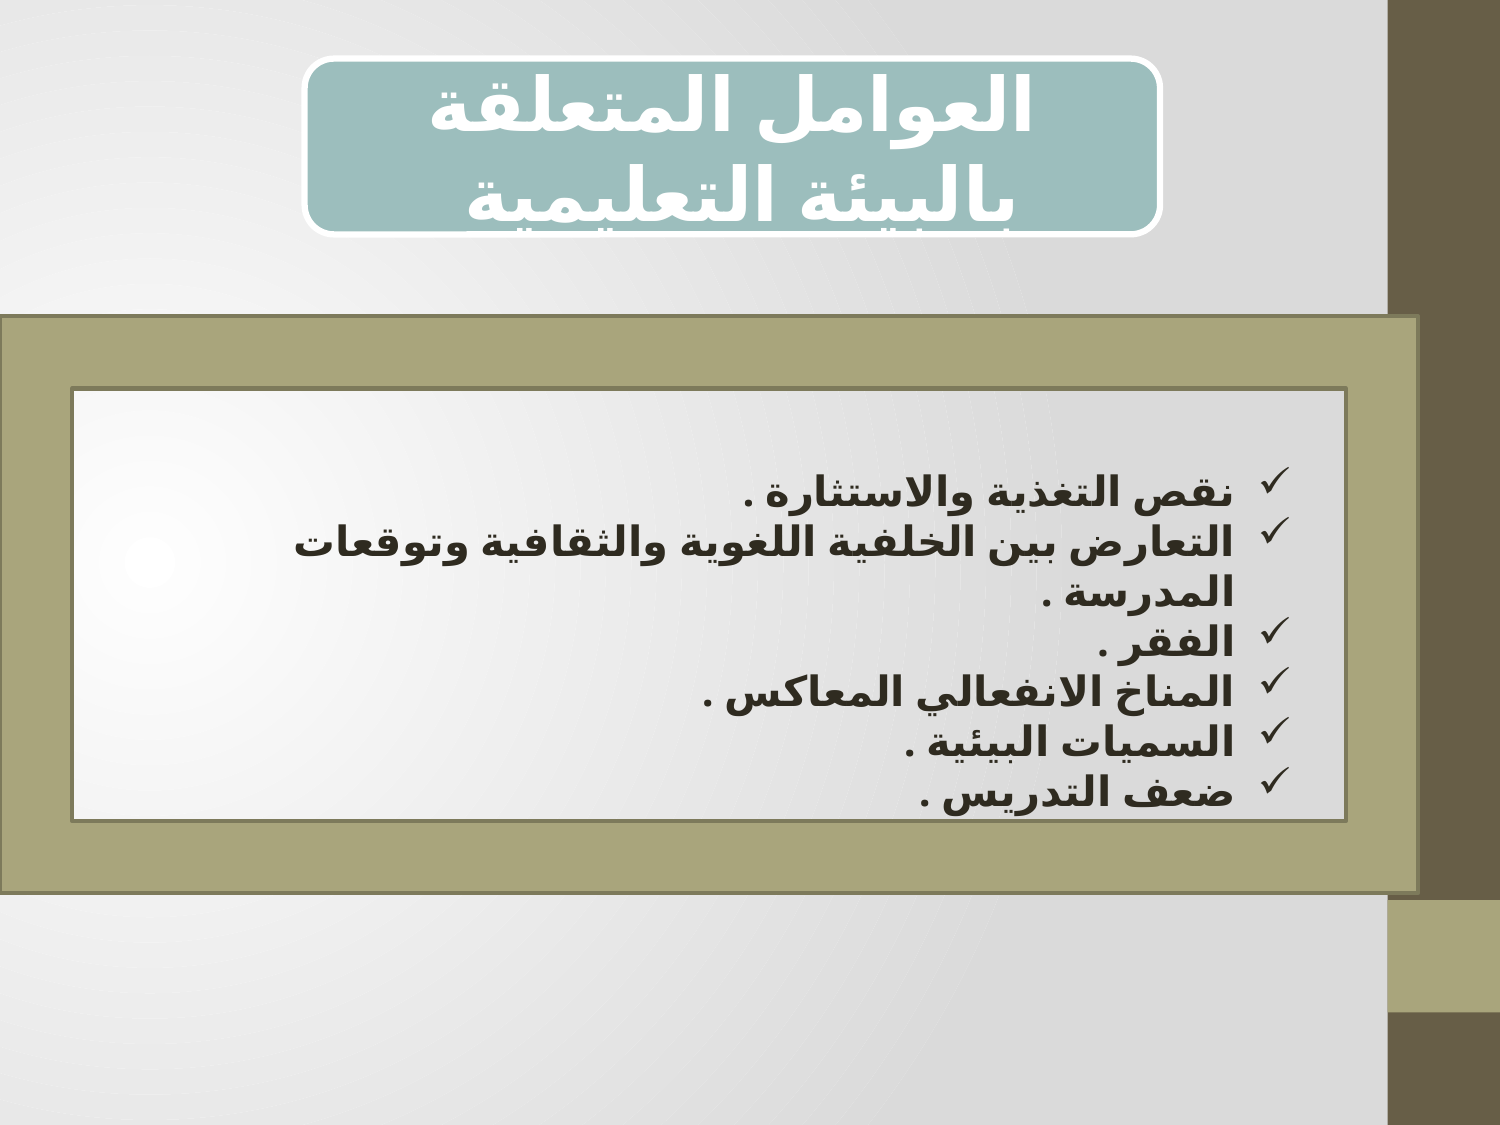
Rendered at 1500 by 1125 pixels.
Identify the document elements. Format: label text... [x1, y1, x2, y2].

text_box نقص التغذية والاستثارة . التعارض بين الخلفية اللغوية والثقافية وتوقعات المدرسة . الفقر . المناخ الانفعالي المعاكس . السميات البيئية . ضعف التدريس . [111, 457, 1307, 882]
text_box العوامل المتعلقة بالبيئة التعليمية [301, 55, 1164, 238]
text_box [0, 314, 1420, 895]
